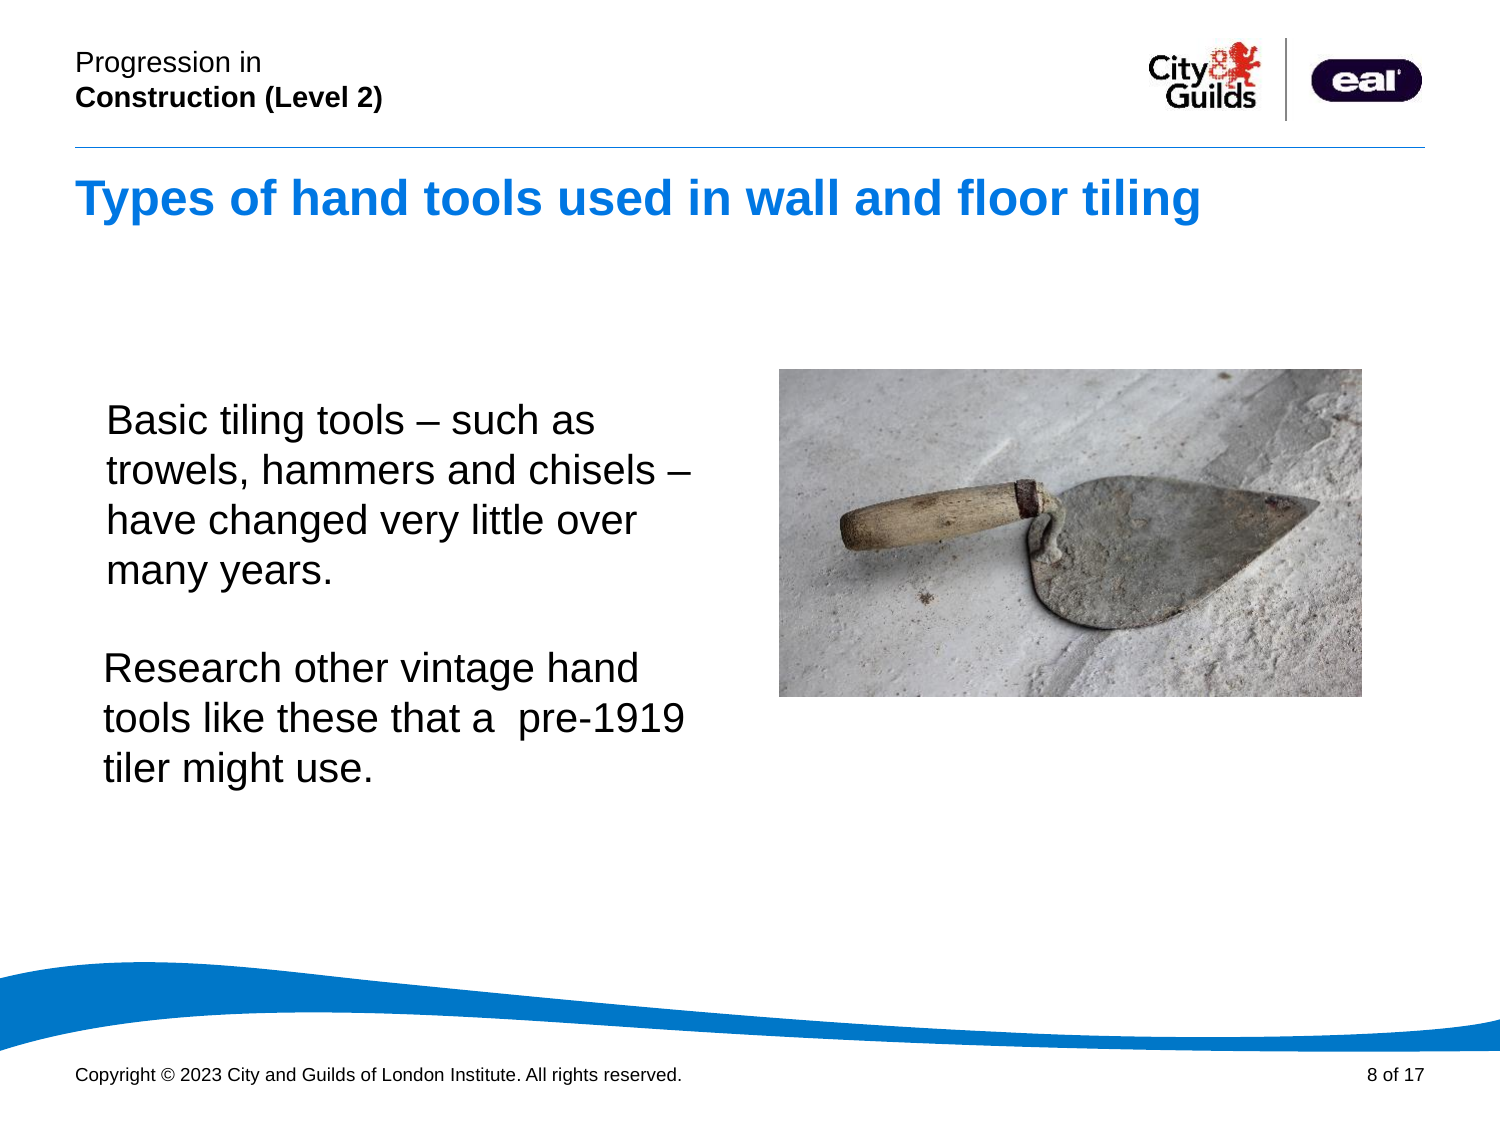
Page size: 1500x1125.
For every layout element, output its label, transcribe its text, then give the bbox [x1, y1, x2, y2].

picture [1149, 38, 1422, 121]
picture [779, 369, 1362, 698]
text_box Basic tiling tools – such as trowels, hammers and chisels – have changed very little over many years. [91, 385, 750, 601]
title Types of hand tools used in wall and floor tiling [74, 165, 1426, 229]
text_box Research other vintage hand tools like these that a pre-1919 tiler might use. [88, 633, 721, 799]
